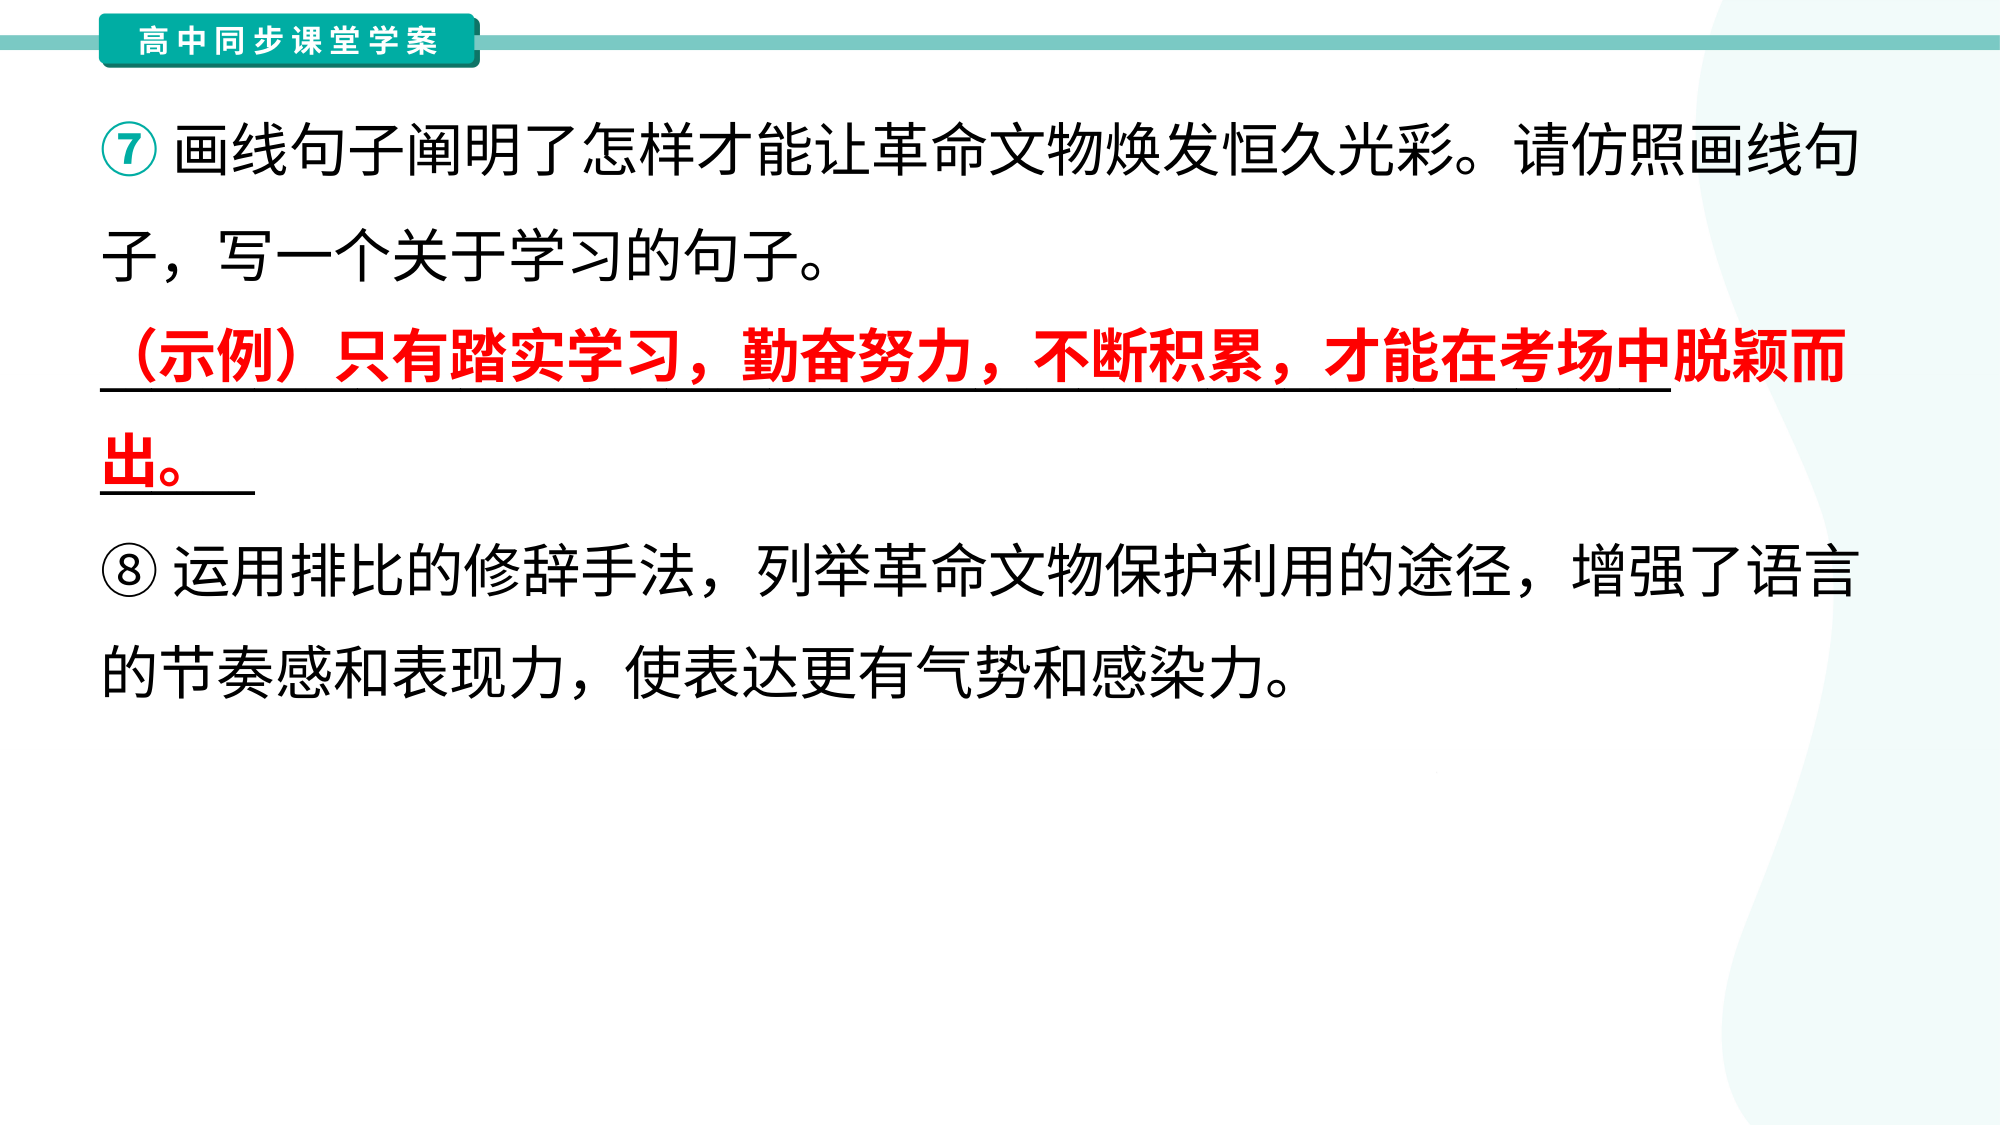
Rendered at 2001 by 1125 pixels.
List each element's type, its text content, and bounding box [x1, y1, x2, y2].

text_box ⑧运用排比的修辞手法，列举革命文物保护利用的途径，增强了语言 的节奏感和表现力，使表达更有气势和感染力。#1.8 [100, 497, 1899, 695]
picture [0, 0, 2000, 1125]
text_box （示例）只有踏实学习，勤奋努力，不断积累，才能在考场中脱颖而出。 [100, 284, 1899, 483]
text_box ⑦画线句子阐明了怎样才能让革命文物焕发恒久光彩。请仿照画线句 子，写一个关于学习的句子。 _____________________________________________________________ ______ [100, 483, 1899, 487]
text_box ⑦画线句子阐明了怎样才能让革命文物焕发恒久光彩。请仿照画线句 子，写一个关于学习的句子。 _____________________________________________________________ ______ [100, 76, 1899, 284]
